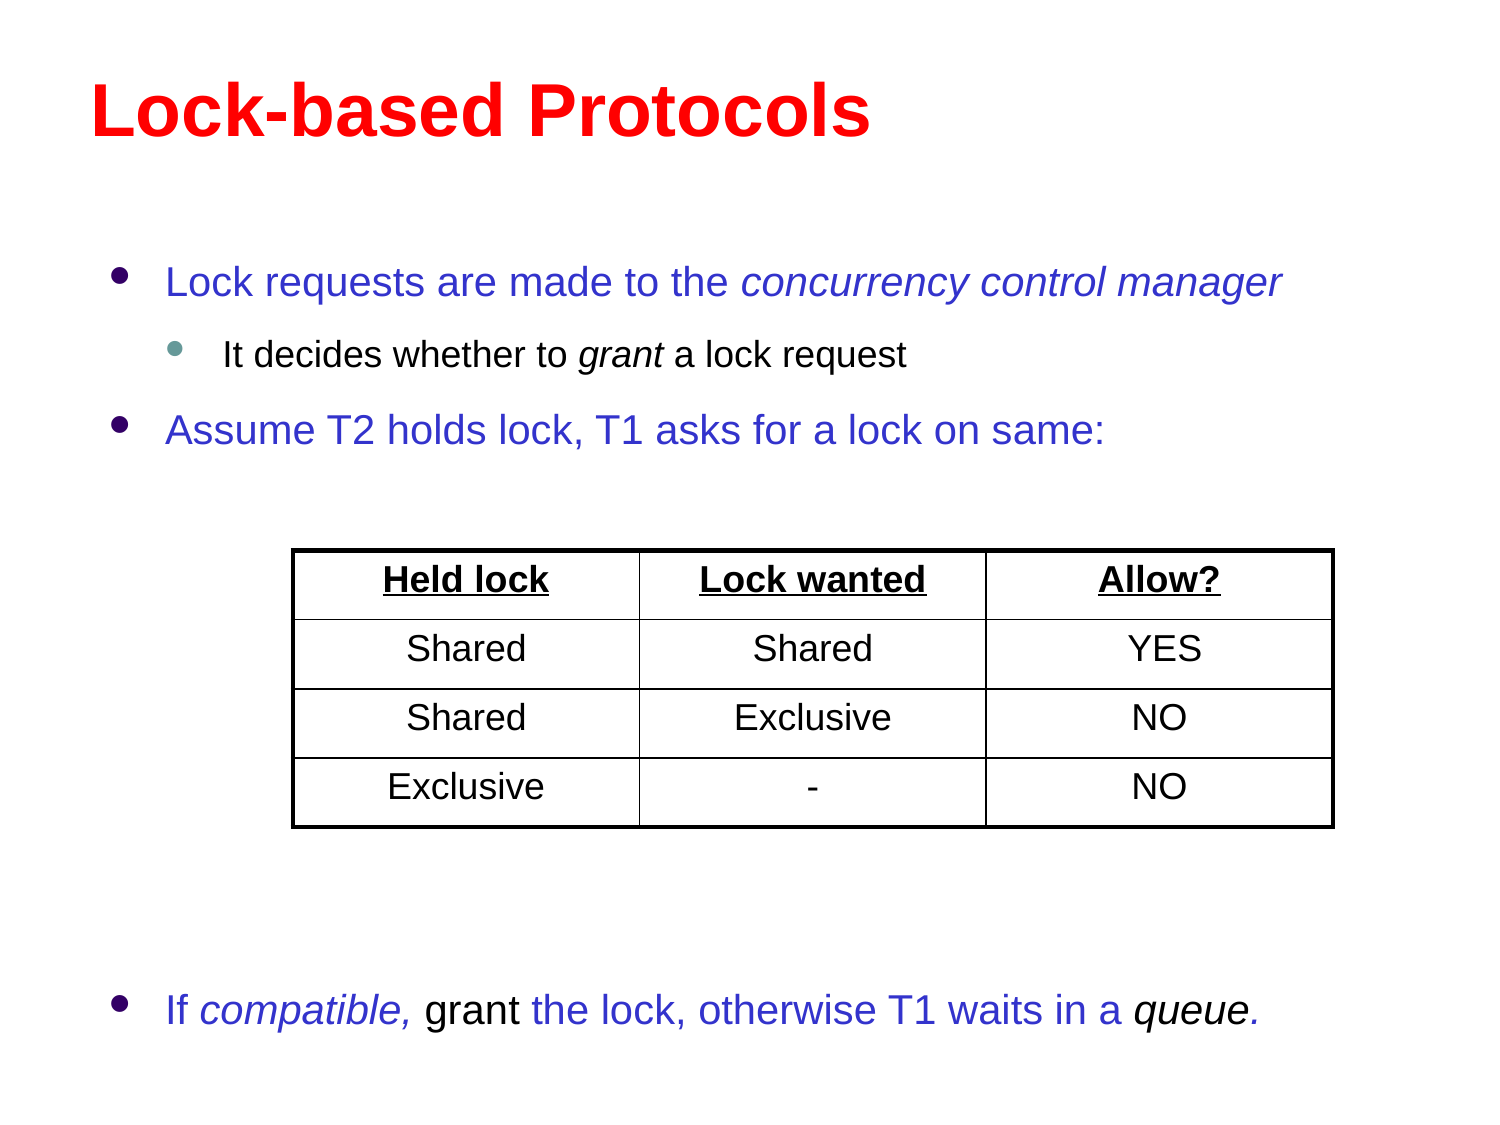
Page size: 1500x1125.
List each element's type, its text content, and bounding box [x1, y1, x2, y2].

table_cell NO [987, 759, 1331, 825]
table_cell NO [987, 690, 1331, 757]
title Lock-based Protocols [74, 19, 1313, 160]
table_header Lock wanted [640, 553, 985, 619]
table_cell YES [987, 620, 1331, 688]
table_cell Shared [295, 620, 639, 688]
table_cell Shared [640, 620, 985, 688]
table_cell Shared [295, 690, 639, 757]
table_cell - [640, 759, 985, 825]
table_cell Exclusive [640, 690, 985, 757]
list Lock requests are made to the concurrency control manager It decides whether to grant a lock request Assume T2 holds lock, T1 asks for a lock on same: If compatible, grant the lock, otherwise T1 waits in a queue. [93, 226, 1500, 1028]
table_cell Exclusive [295, 759, 639, 825]
table_header Held lock [295, 553, 639, 619]
table_header Allow? [987, 553, 1331, 619]
